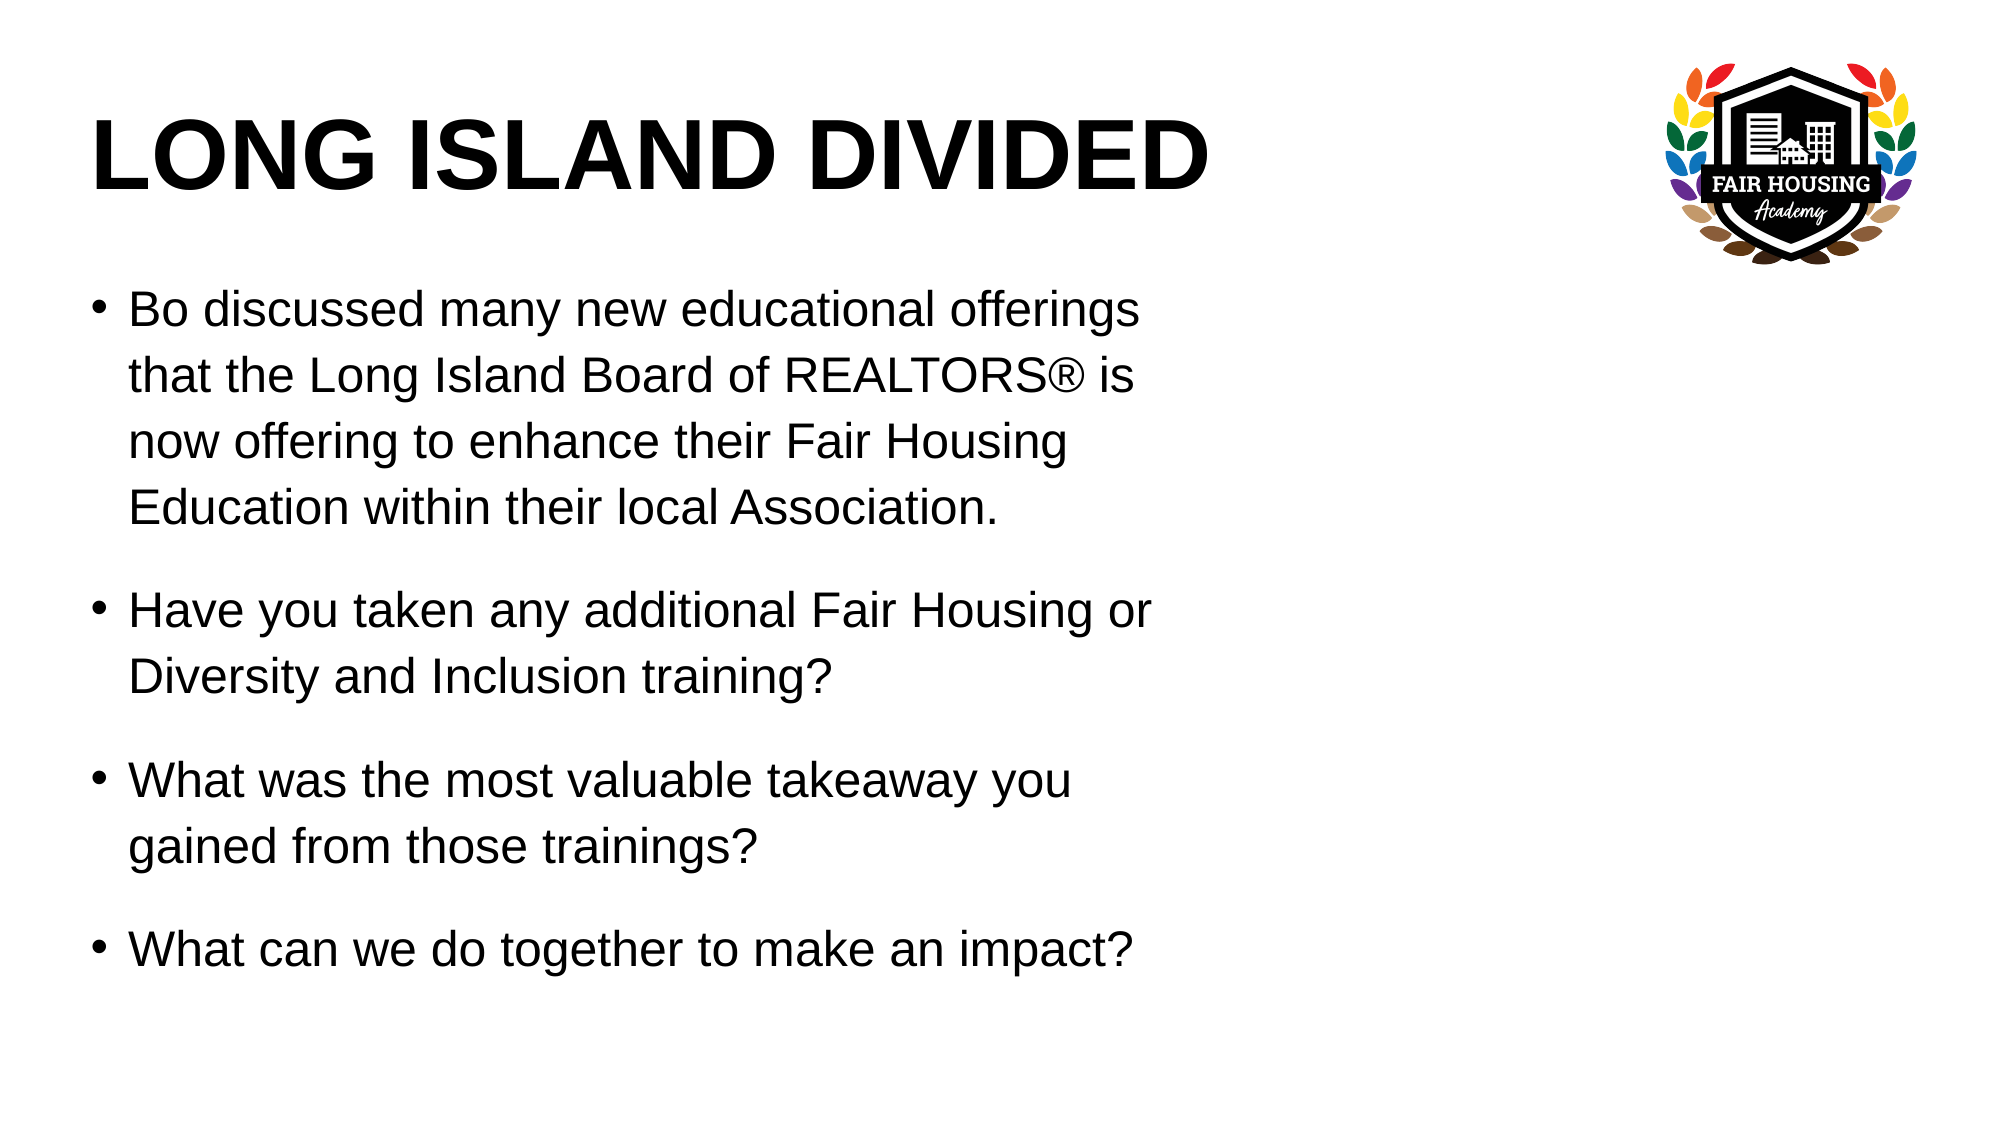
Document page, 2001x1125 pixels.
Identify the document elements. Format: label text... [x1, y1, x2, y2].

title LONG ISLAND DIVIDED [90, 90, 1608, 238]
picture [1659, 57, 1923, 271]
list Bo discussed many new educational offerings that the Long Island Board of REALTORS® is now offering to enhance their Fair Housing Education within their local Association. Have you taken any additional Fair Housing or Diversity and Inclusion training? What was the most valuable takeaway you gained from those trainings? What can we do together to make an impact? [90, 270, 1154, 1036]
